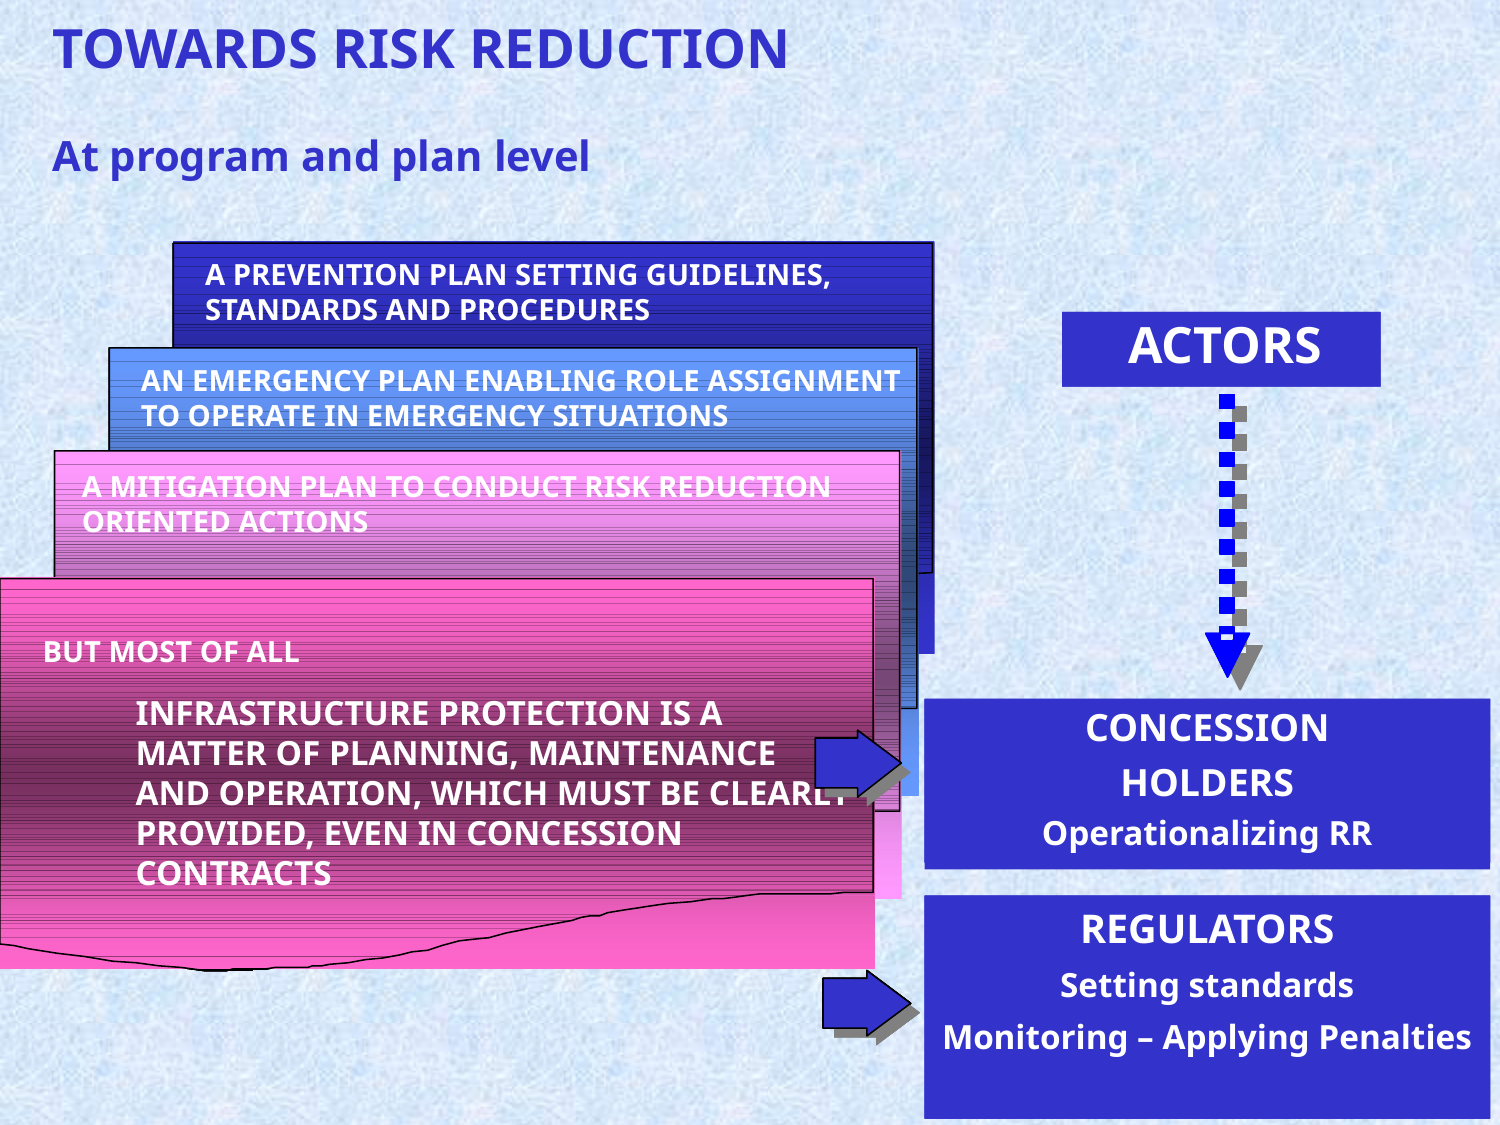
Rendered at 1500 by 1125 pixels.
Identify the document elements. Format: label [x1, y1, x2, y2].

text_box [0, 6, 1497, 1125]
picture [0, 0, 1500, 1125]
